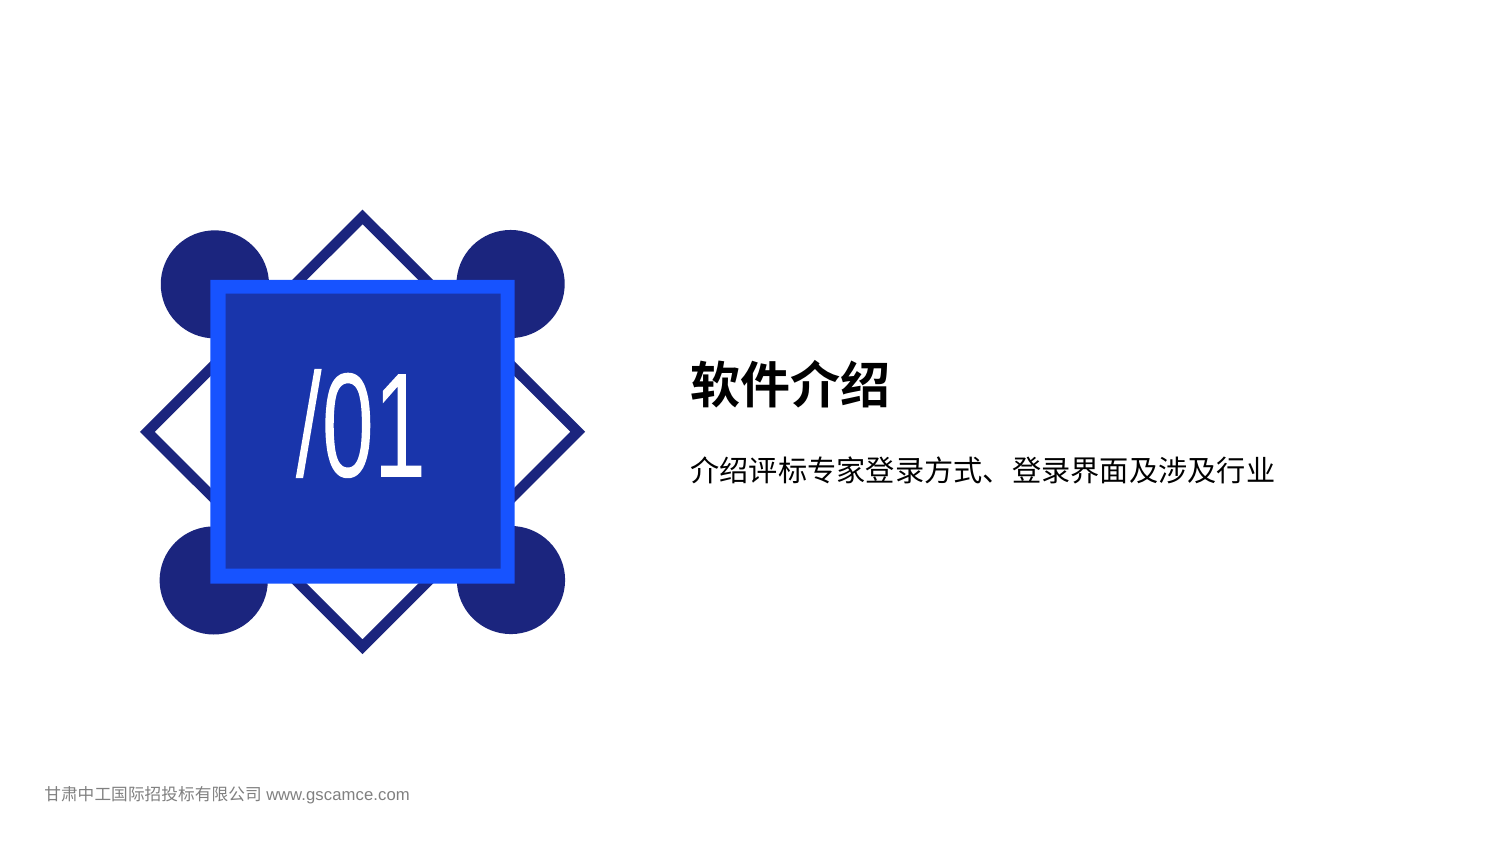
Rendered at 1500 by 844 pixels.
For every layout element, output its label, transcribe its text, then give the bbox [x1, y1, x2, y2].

text_box 软件介绍 [679, 312, 1346, 423]
list 介绍评标专家登录方式、登录界面及涉及行业 [679, 433, 1346, 559]
text_box 甘肃中工国际招投标有限公司www.gscamce.com [29, 776, 762, 812]
